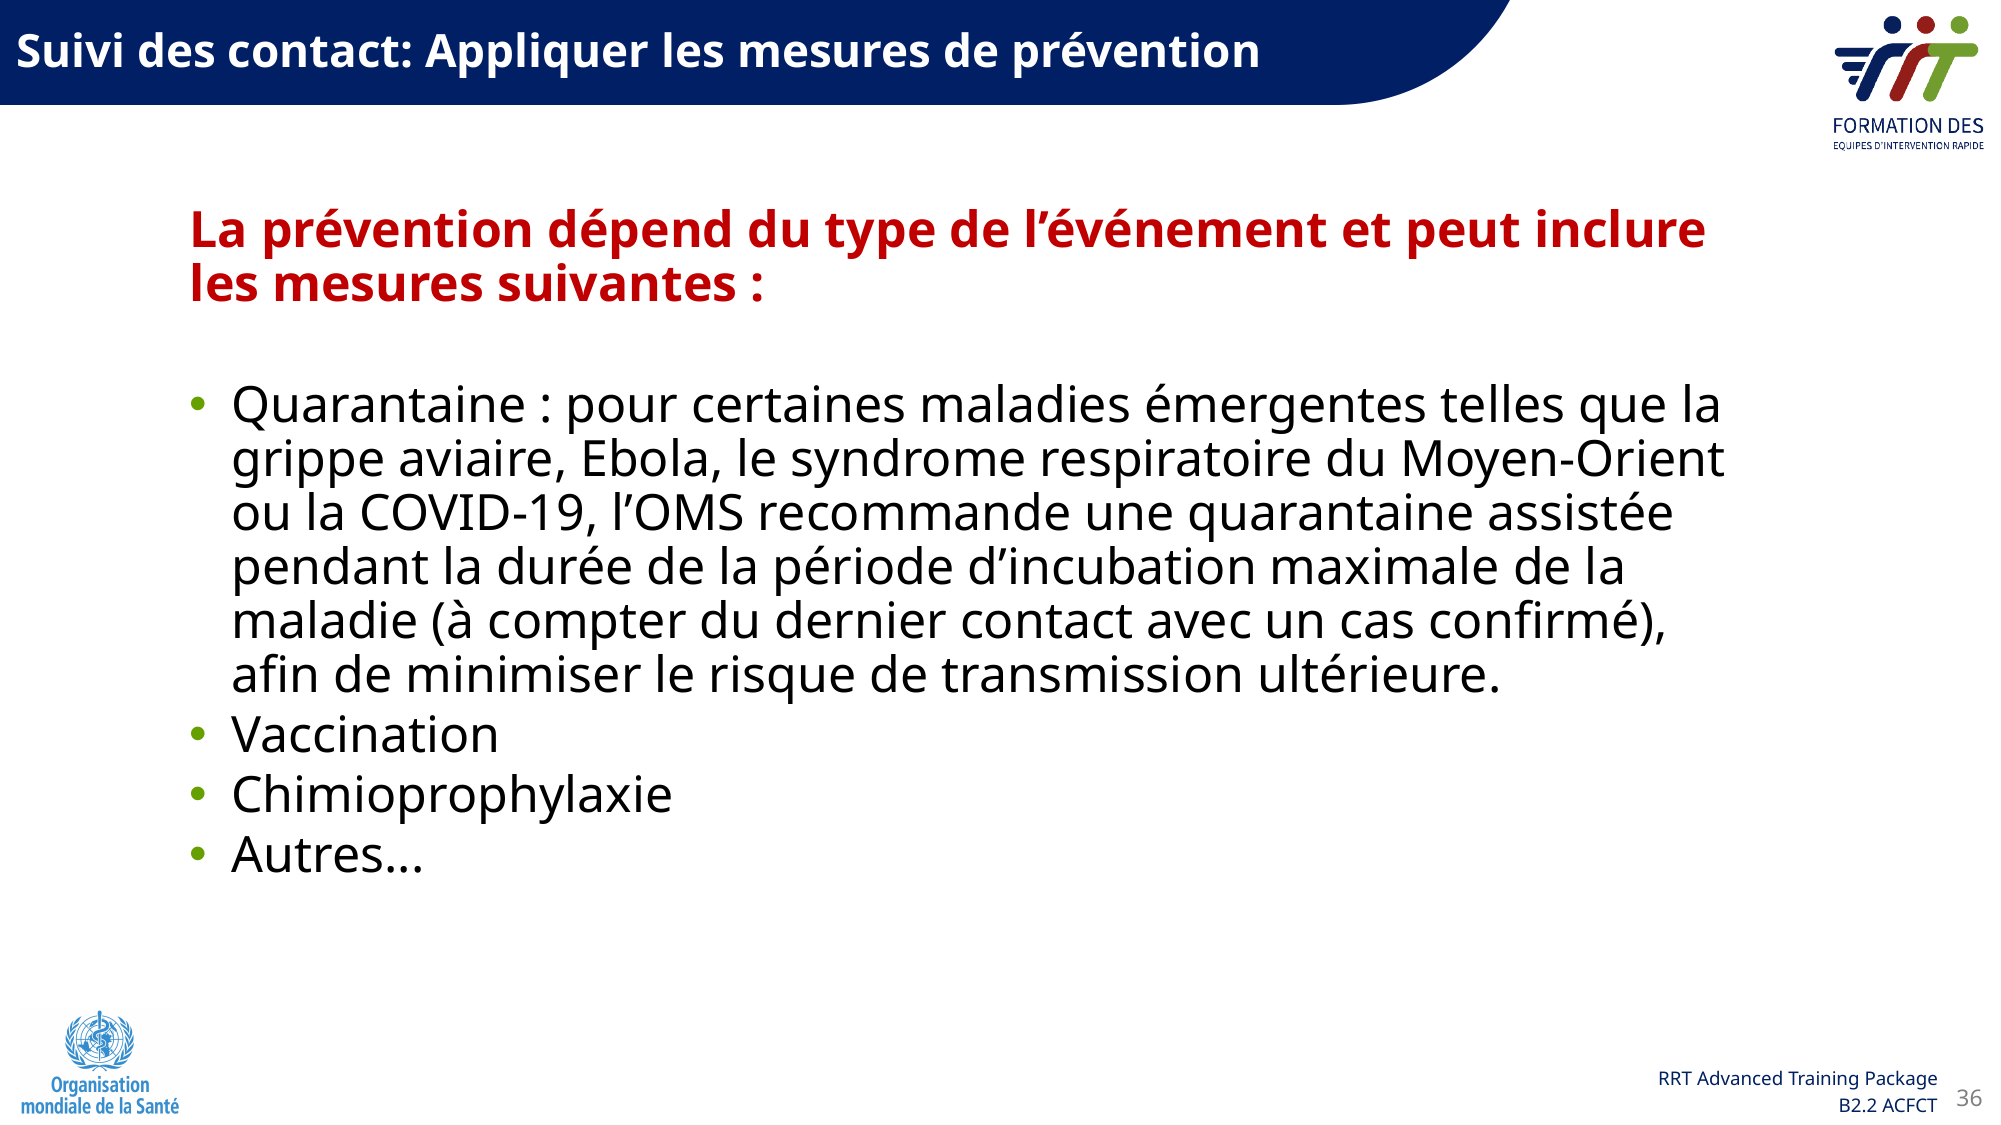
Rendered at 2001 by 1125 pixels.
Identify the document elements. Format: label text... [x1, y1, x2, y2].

picture [0, 0, 1533, 105]
picture [20, 1009, 180, 1115]
list La prévention dépend du type de l’événement et peut inclure les mesures suivantes : Quarantaine : pour certaines maladies émergentes telles que la grippe aviaire, Ebola, le syndrome respiratoire du Moyen-Orient ou la COVID-19, l’OMS recommande une quarantaine assistée pendant la durée de la période d’incubation maximale de la maladie (à compter du dernier contact avec un cas confirmé), afin de minimiser le risque de transmission ultérieure. Vaccination Chimioprophylaxie Autres... [186, 204, 1740, 969]
title Suivi des contact: Appliquer les mesures de prévention [7, 19, 1473, 130]
picture [1833, 15, 1984, 151]
